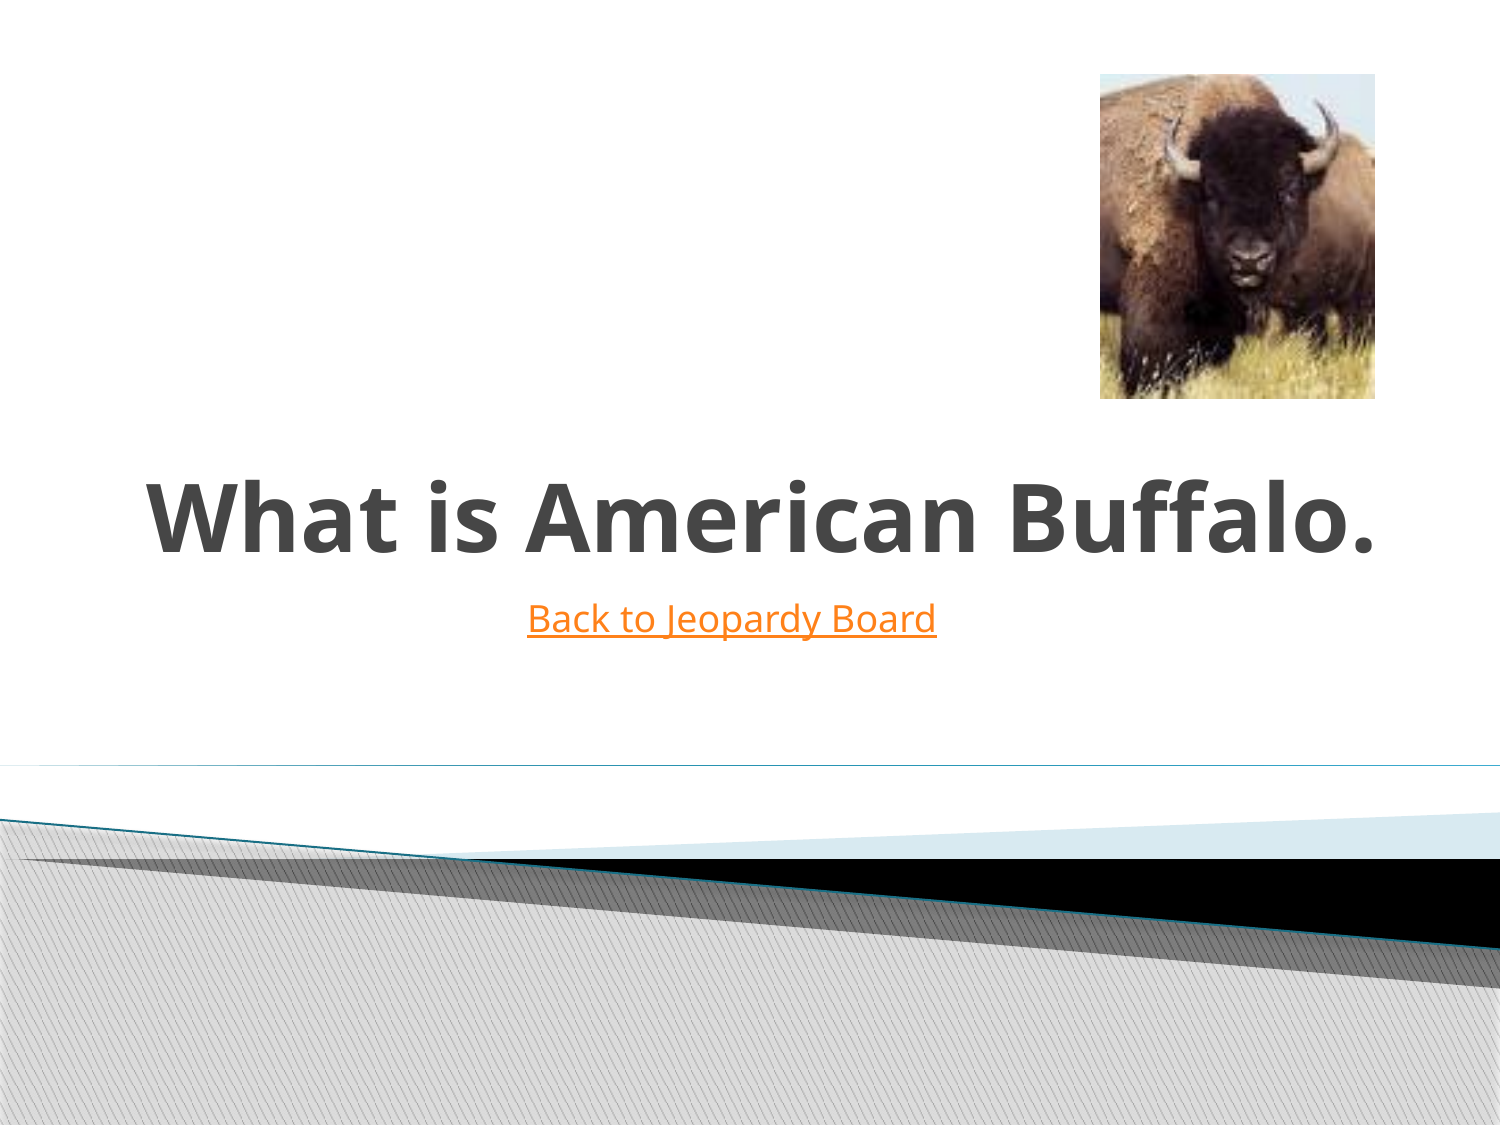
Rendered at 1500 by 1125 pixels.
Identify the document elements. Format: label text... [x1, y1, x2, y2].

text_box Back to Jeopardy Board [512, 587, 963, 654]
title What is American Buffalo. [125, 337, 1400, 579]
picture [1099, 74, 1376, 400]
picture [5, 859, 1500, 989]
